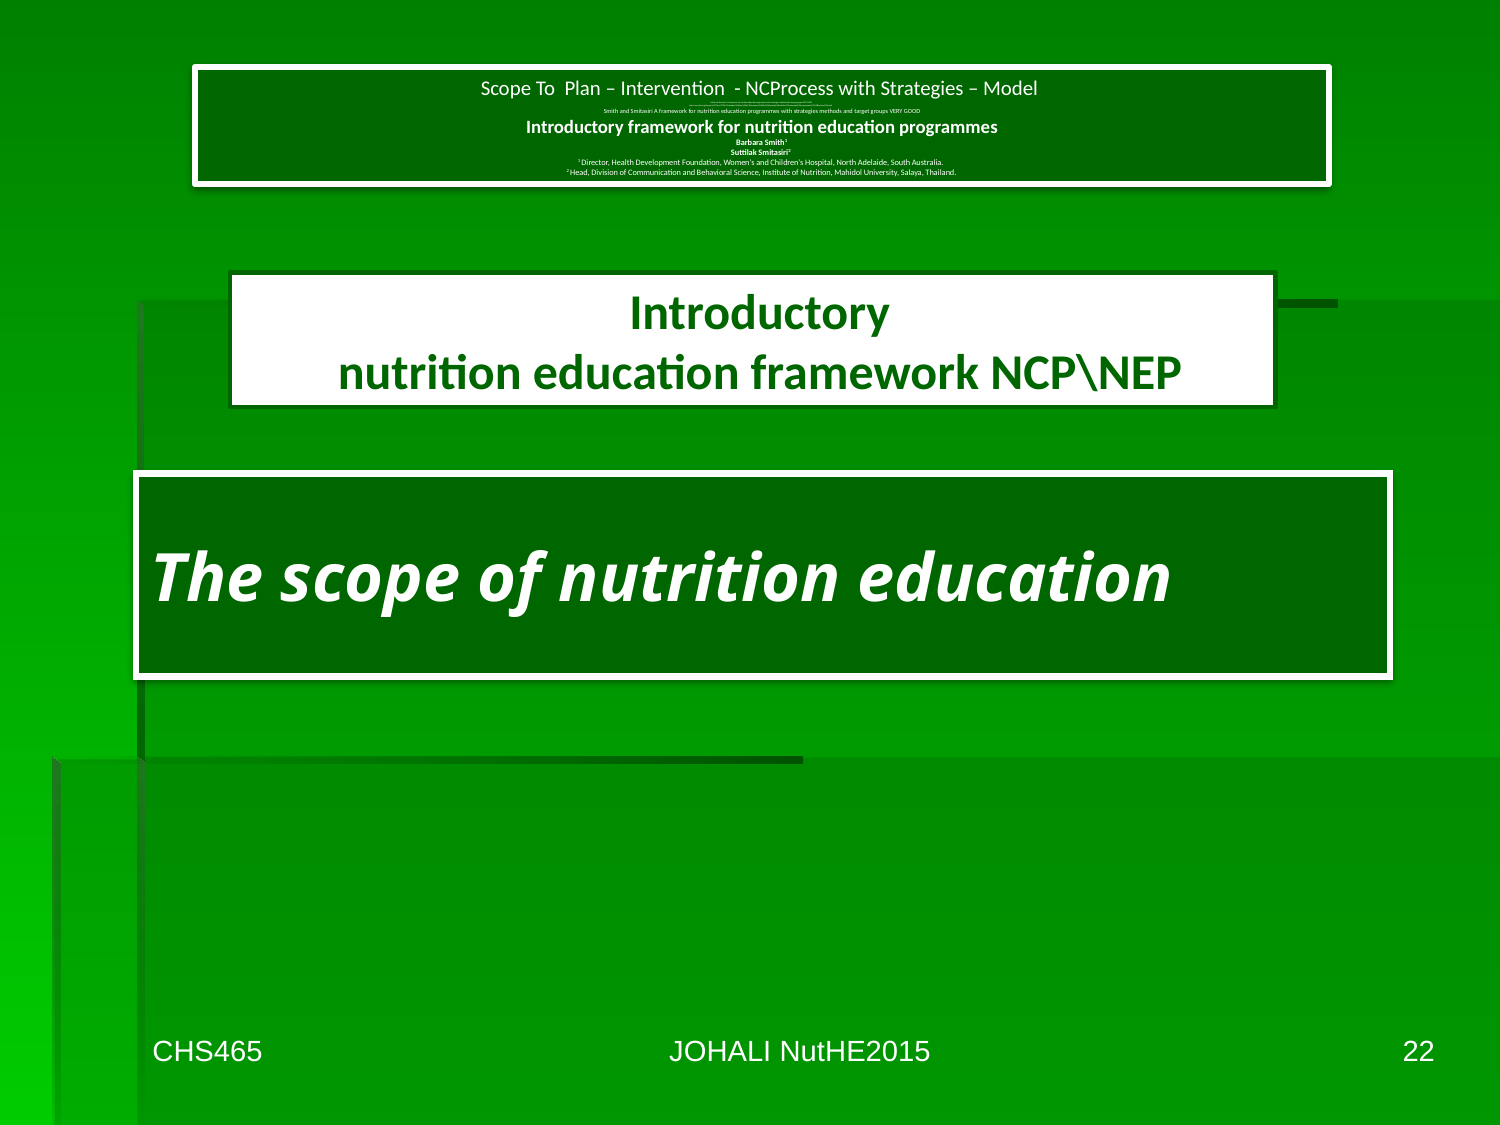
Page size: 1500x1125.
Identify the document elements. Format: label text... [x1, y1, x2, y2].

slide_number 22 [1137, 1024, 1451, 1103]
text_box Introductory nutrition education framework NCP\NEP [228, 270, 1278, 409]
title The scope of nutrition education [133, 470, 1393, 680]
text_box Scope To Plan – Intervention - NCProcess with Strategies – Model Smith and Smitasiri A framework for nutrition education programmes with strategies methods and target groups VERY GOOD http://www.fao.org/docrep/w3733e/w3733e03.htm#part%20one:%20a%20framework%20for%20planning%20nutrition%20education%20programmes%20%28barbara%20smith Smith and Smitasiri A framework for nutrition education programmes with strategies methods and target groups VERY GOOD Introductory framework for nutrition education programmes Barbara Smith1 Suttilak Smitasiri2 1 Director, Health Development Foundation, Women's and Children's Hospital, North Adelaide, South Australia. 2 Head, Division of Communication and Behavioral Science, Institute of Nutrition, Mahidol University, Salaya, Thailand. [192, 64, 1332, 187]
slide_number CHS465 [137, 1024, 450, 1103]
footer JOHALI NutHE2015 [562, 1024, 1038, 1103]
